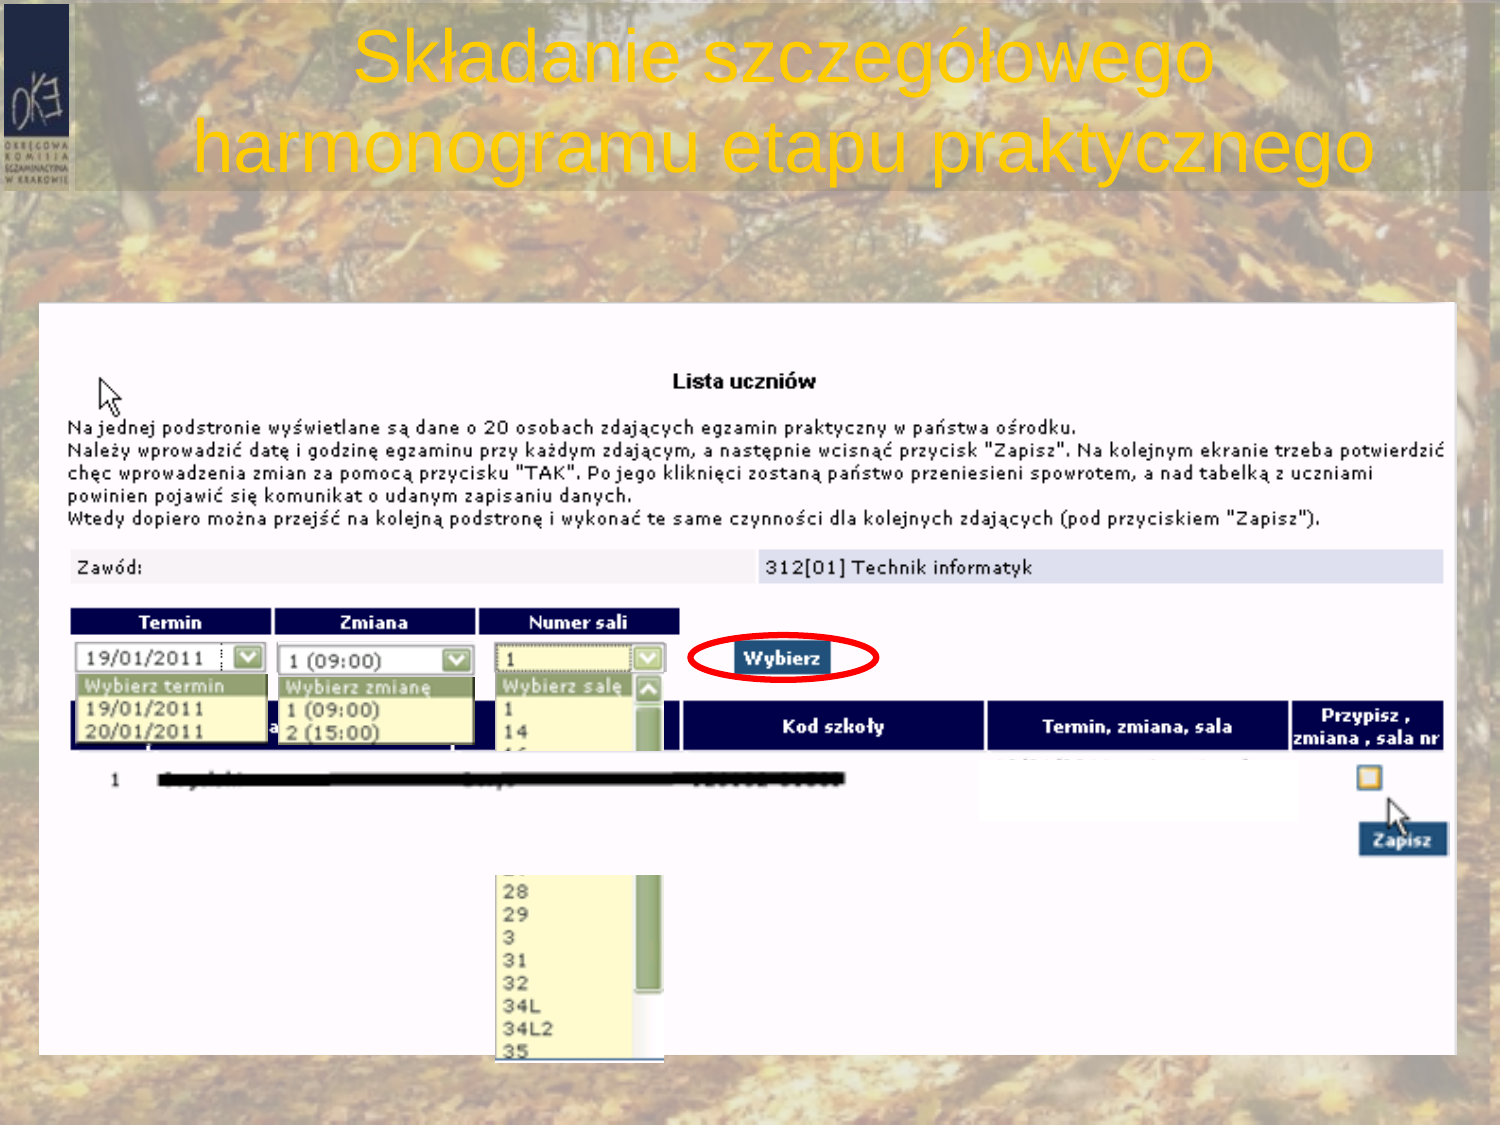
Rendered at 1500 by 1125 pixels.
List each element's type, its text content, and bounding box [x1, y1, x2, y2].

picture [39, 301, 1458, 1063]
title Składanie szczegółowego harmonogramu etapu praktycznego [74, 3, 1495, 192]
